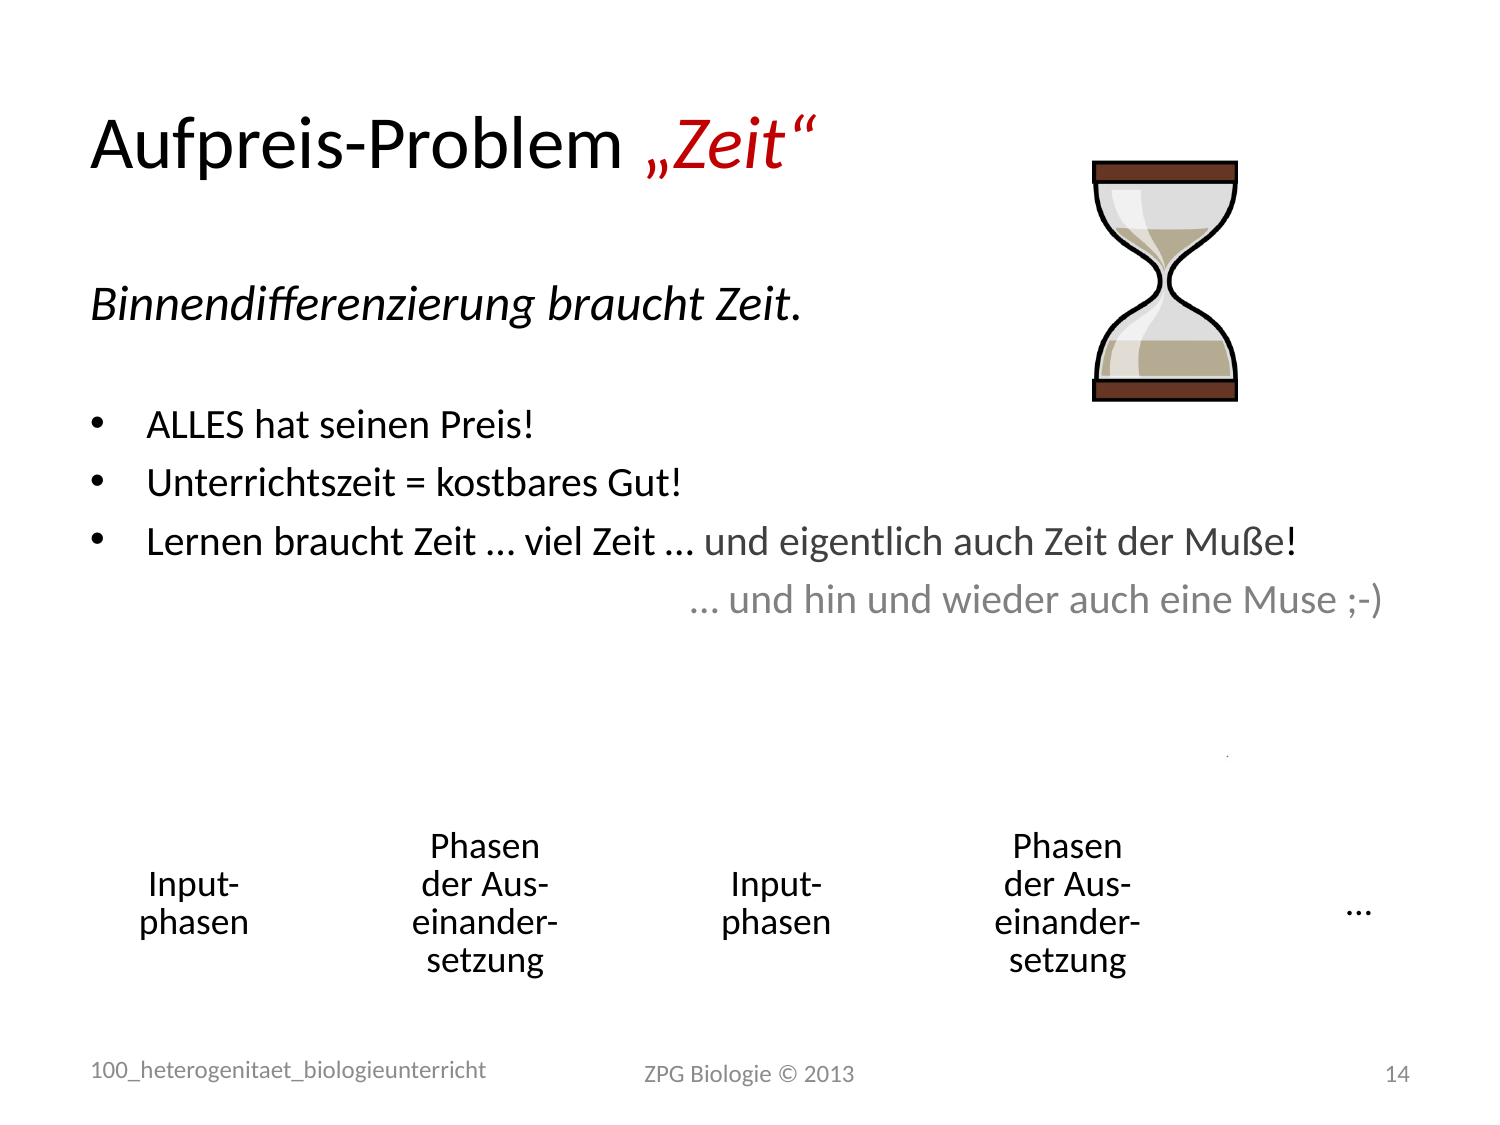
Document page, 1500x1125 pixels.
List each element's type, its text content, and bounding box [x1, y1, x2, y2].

title Aufpreis-Problem „Zeit“ [75, 45, 1425, 233]
picture [1092, 160, 1238, 403]
list Binnendifferenzierung braucht Zeit. ALLES hat seinen Preis! Unterrichtszeit = kostbares Gut! Lernen braucht Zeit … viel Zeit … und eigentlich auch Zeit der Muße! … und hin und wieder auch eine Muse ;-) [75, 262, 1425, 562]
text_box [0, 564, 1500, 1125]
